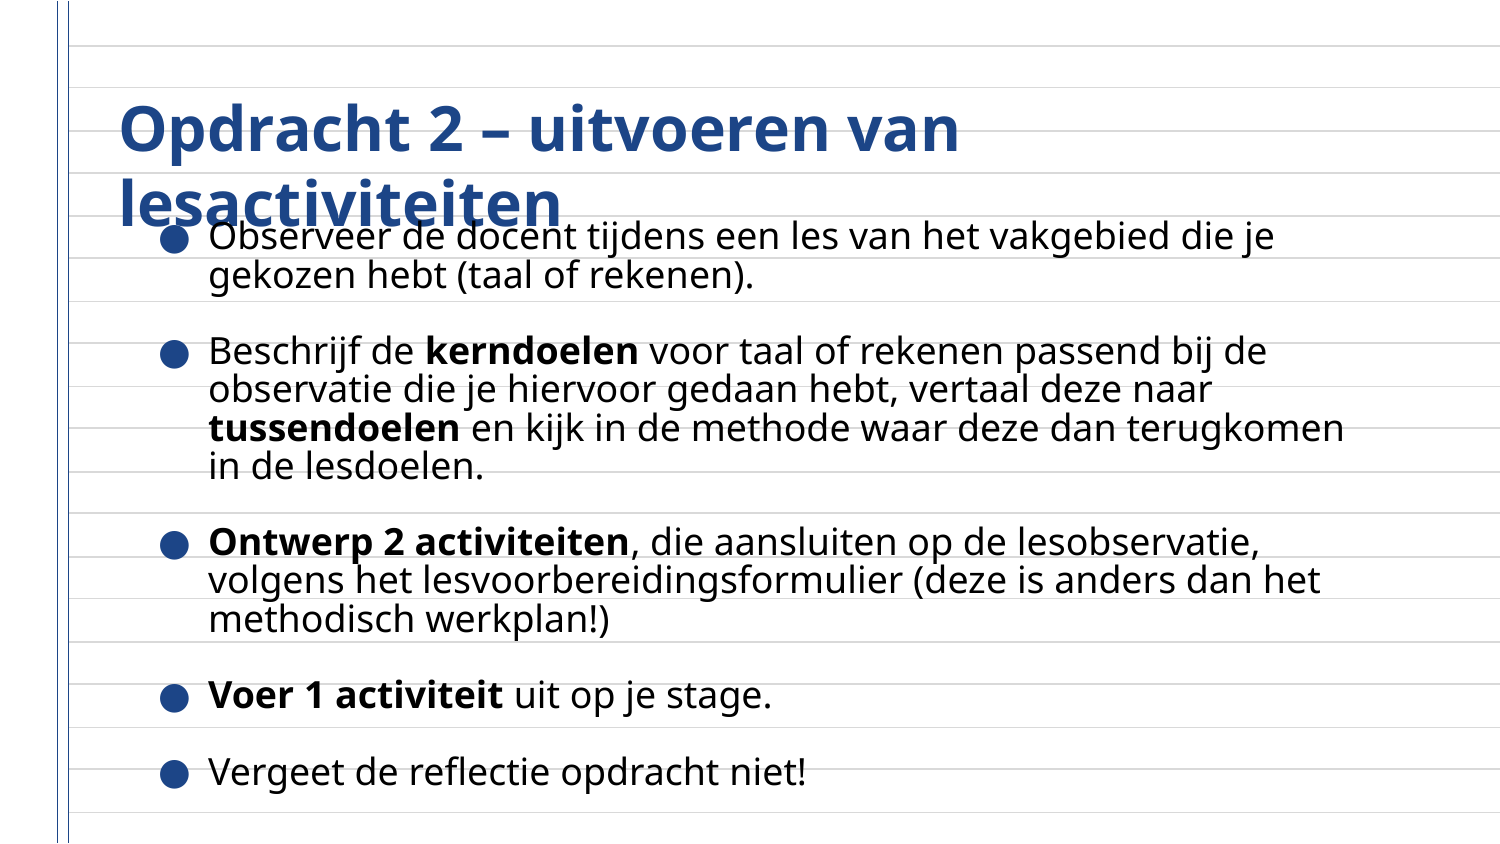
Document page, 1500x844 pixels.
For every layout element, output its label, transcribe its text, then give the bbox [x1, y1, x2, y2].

list Observeer de docent tijdens een les van het vakgebied die je gekozen hebt (taal of rekenen). Beschrijf de kerndoelen voor taal of rekenen passend bij de observatie die je hiervoor gedaan hebt, vertaal deze naar tussendoelen en kijk in de methode waar deze dan terugkomen in de lesdoelen. Ontwerp 2 activiteiten, die aansluiten op de lesobservatie, volgens het lesvoorbereidingsformulier (deze is anders dan het methodisch werkplan!) Voer 1 activiteit uit op je stage. Vergeet de reflectie opdracht niet! [118, 204, 1382, 769]
title Opdracht 2 – uitvoeren van lesactiviteiten [118, 88, 1382, 148]
